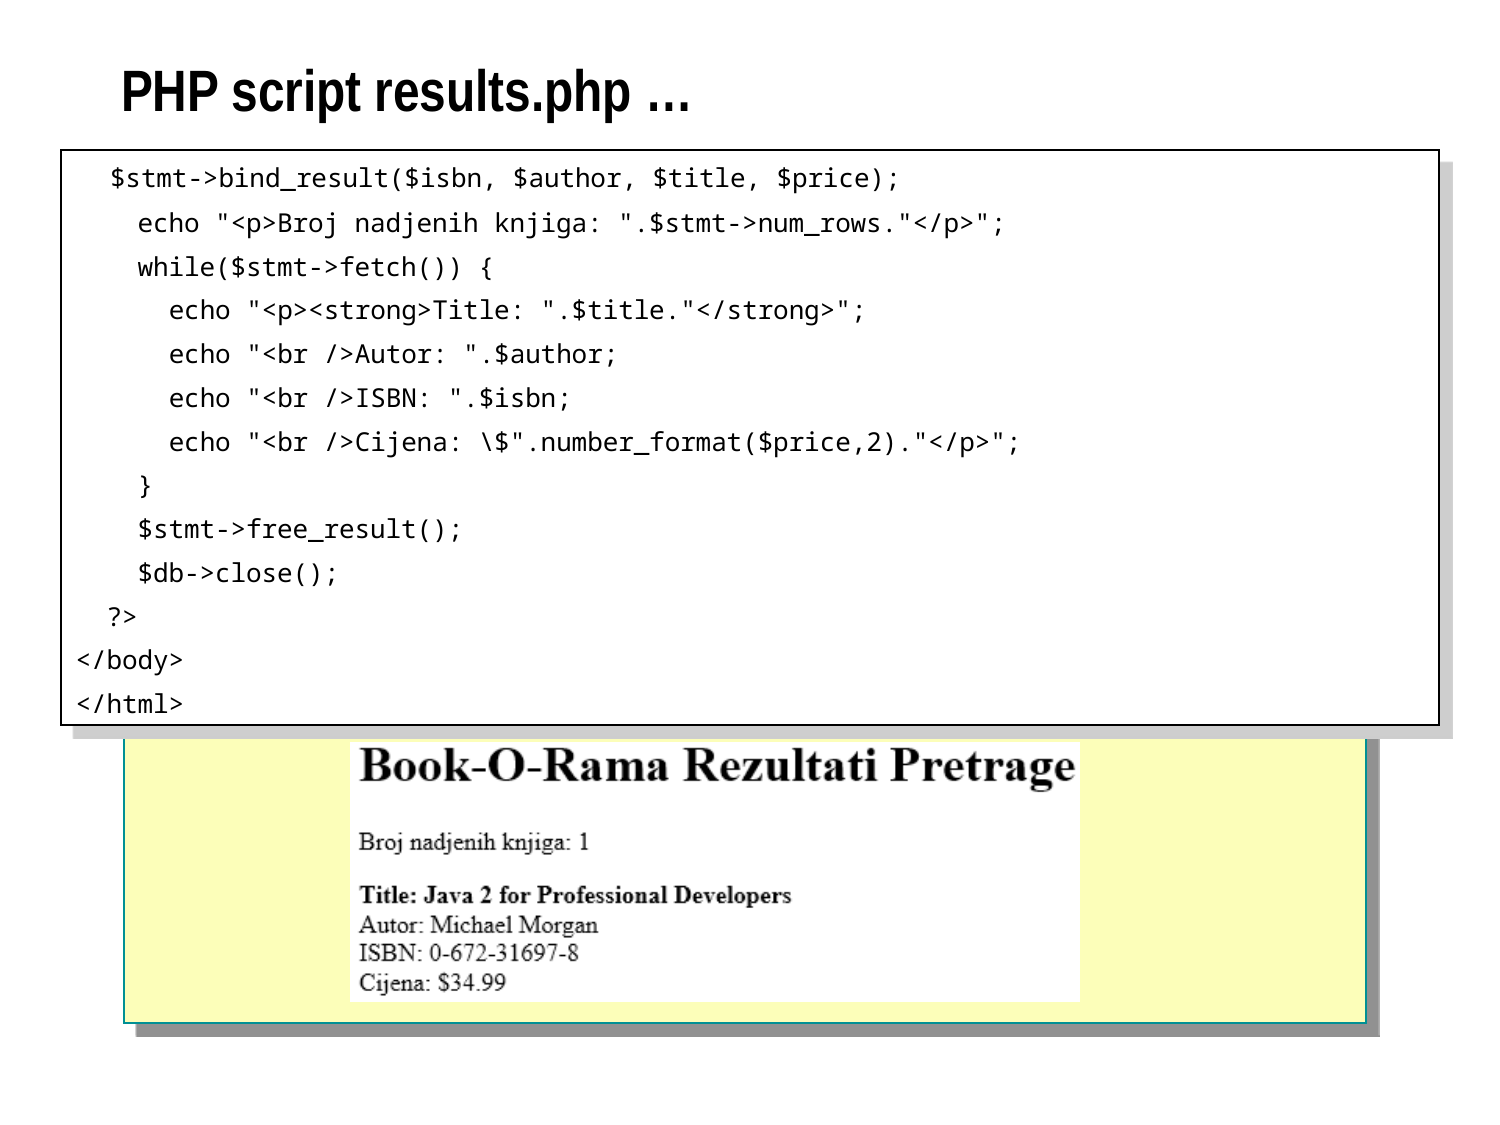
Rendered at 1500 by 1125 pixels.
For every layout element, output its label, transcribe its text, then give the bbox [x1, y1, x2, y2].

picture [349, 742, 1080, 1003]
title PHP script results.php … [106, 25, 1450, 162]
text_box $stmt->bind_result($isbn, $author, $title, $price); echo "<p>Broj nadjenih knjiga: ".$stmt->num_rows."</p>"; while($stmt->fetch()) { echo "<p><strong>Title: ".$title."</strong>"; echo "<br />Autor: ".$author; echo "<br />ISBN: ".$isbn; echo "<br />Cijena: \$".number_format($price,2)."</p>"; } $stmt->free_result(); $db->close(); ?> </body> </html> [60, 149, 1439, 725]
